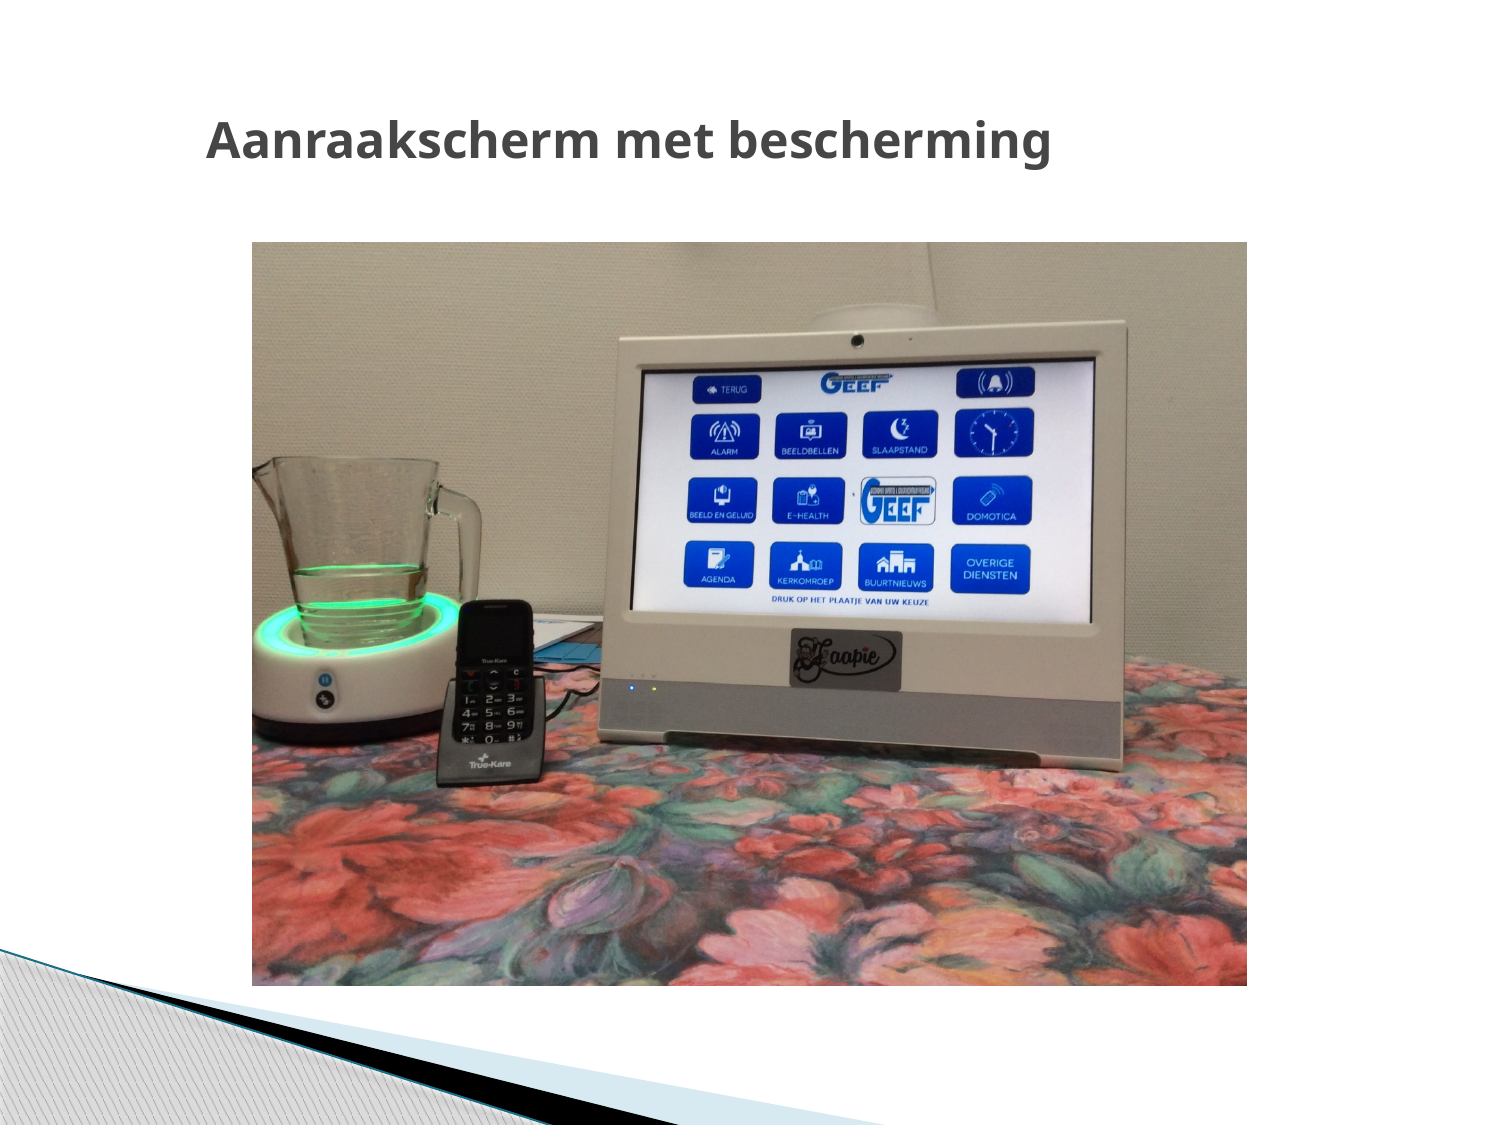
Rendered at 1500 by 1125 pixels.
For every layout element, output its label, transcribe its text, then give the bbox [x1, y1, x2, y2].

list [252, 242, 1248, 986]
title Aanraakscherm met bescherming [75, 45, 1425, 233]
